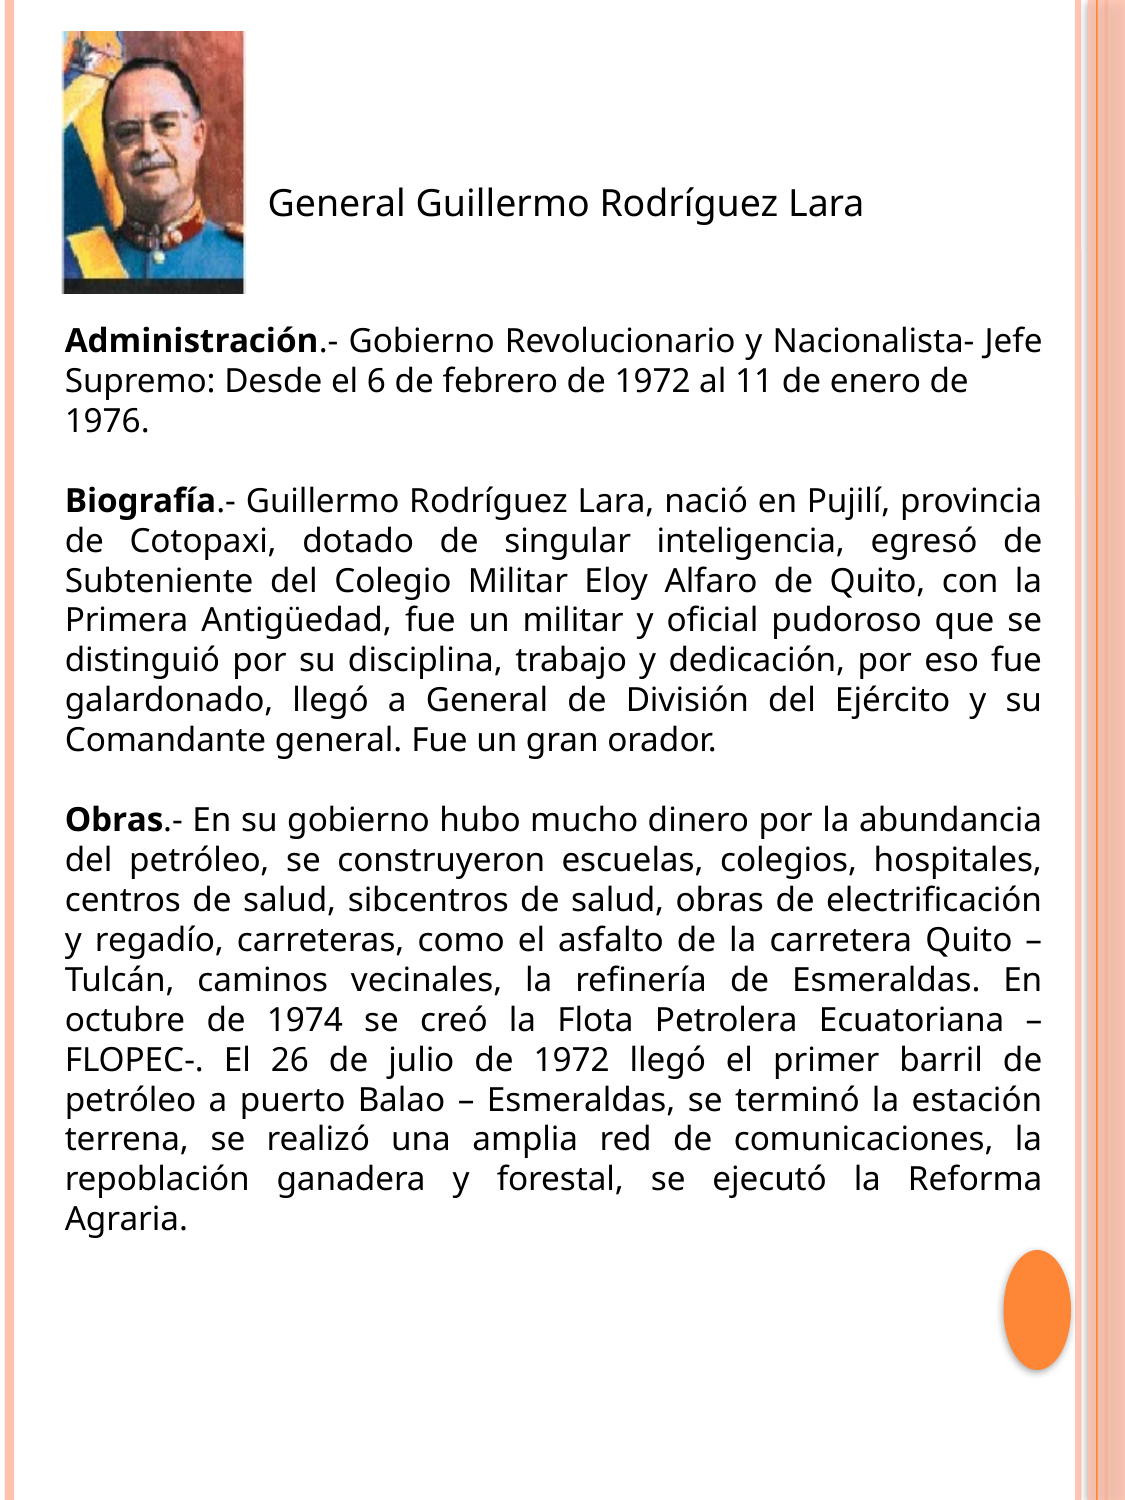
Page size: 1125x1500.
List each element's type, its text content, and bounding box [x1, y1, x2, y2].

text_box Administración.- Gobierno Revolucionario y Nacionalista- Jefe Supremo: Desde el 6 de febrero de 1972 al 11 de enero de 1976. Biografía.- Guillermo Rodríguez Lara, nació en Pujilí, provincia de Cotopaxi, dotado de singular inteligencia, egresó de Subteniente del Colegio Militar Eloy Alfaro de Quito, con la Primera Antigüedad, fue un militar y oficial pudoroso que se distinguió por su disciplina, trabajo y dedicación, por eso fue galardonado, llegó a General de División del Ejército y su Comandante general. Fue un gran orador. Obras.- En su gobierno hubo mucho dinero por la abundancia del petróleo, se construyeron escuelas, colegios, hospitales, centros de salud, sibcentros de salud, obras de electrificación y regadío, carreteras, como el asfalto de la carretera Quito – Tulcán, caminos vecinales, la refinería de Esmeraldas. En octubre de 1974 se creó la Flota Petrolera Ecuatoriana –FLOPEC-. El 26 de julio de 1972 llegó el primer barril de petróleo a puerto Balao – Esmeraldas, se terminó la estación terrena, se realizó una amplia red de comunicaciones, la repoblación ganadera y forestal, se ejecutó la Reforma Agraria. [49, 311, 1059, 1245]
text_box General Guillermo Rodríguez Lara [253, 171, 890, 232]
picture [61, 30, 247, 295]
